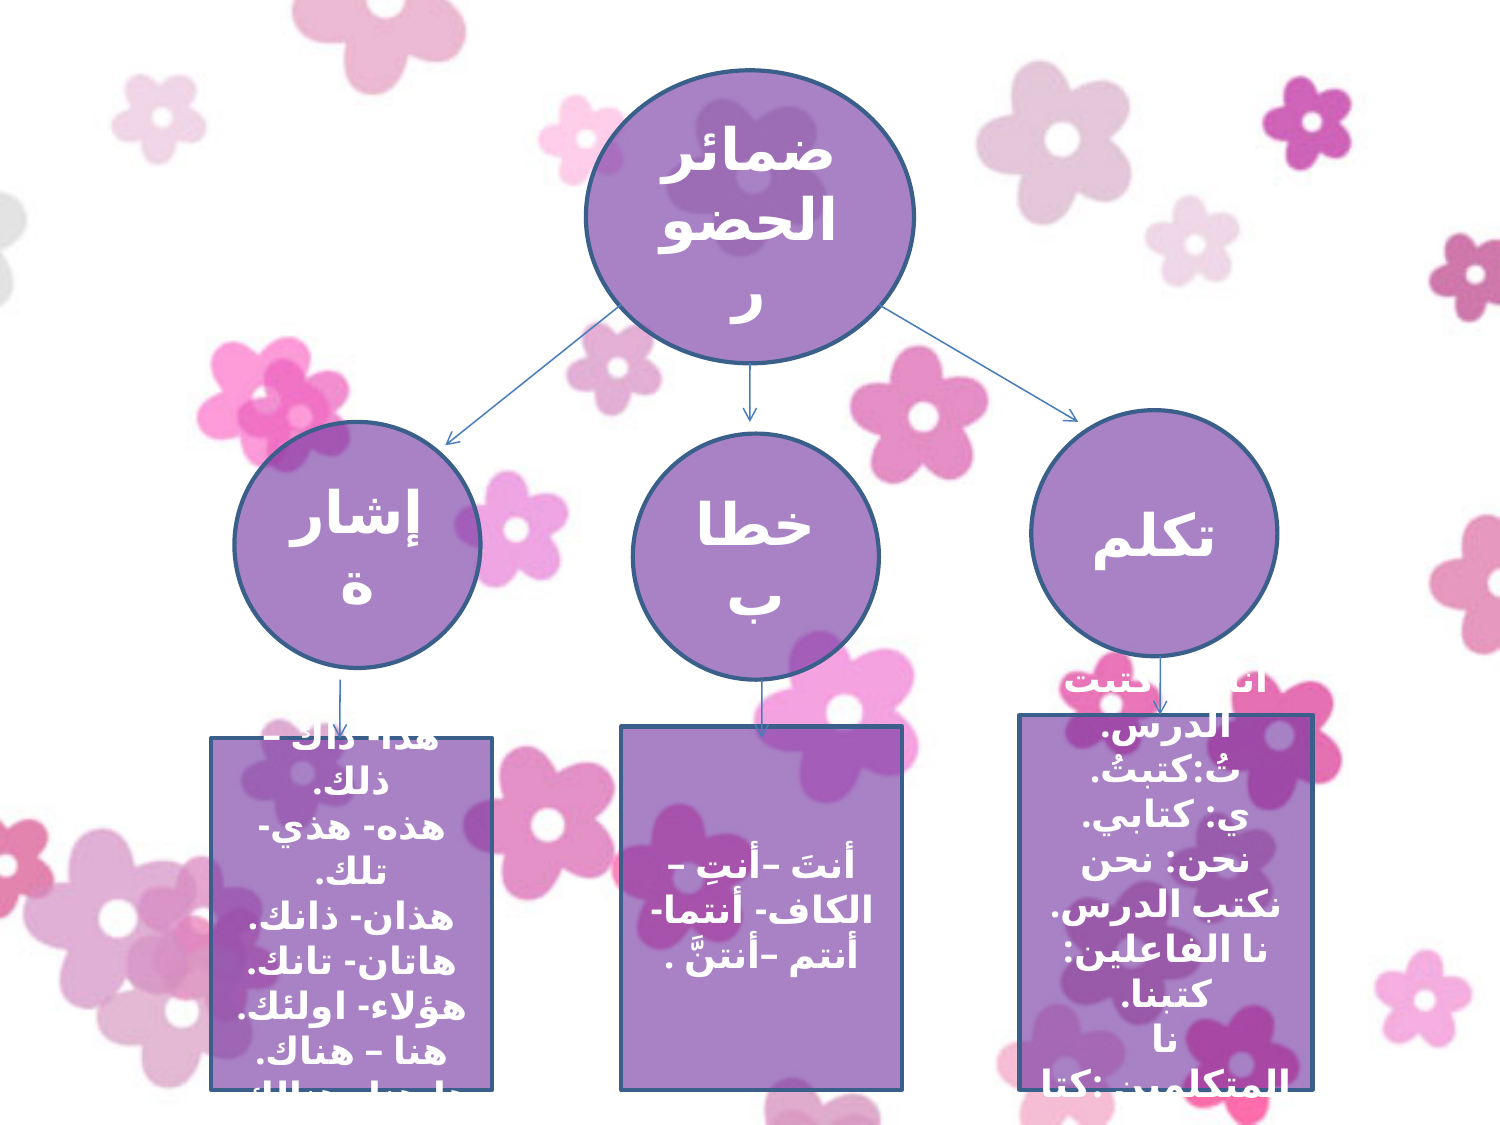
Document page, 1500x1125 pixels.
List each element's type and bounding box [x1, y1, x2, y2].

picture [0, 0, 1500, 1125]
text_box [445, 304, 622, 446]
text_box [878, 304, 1079, 422]
